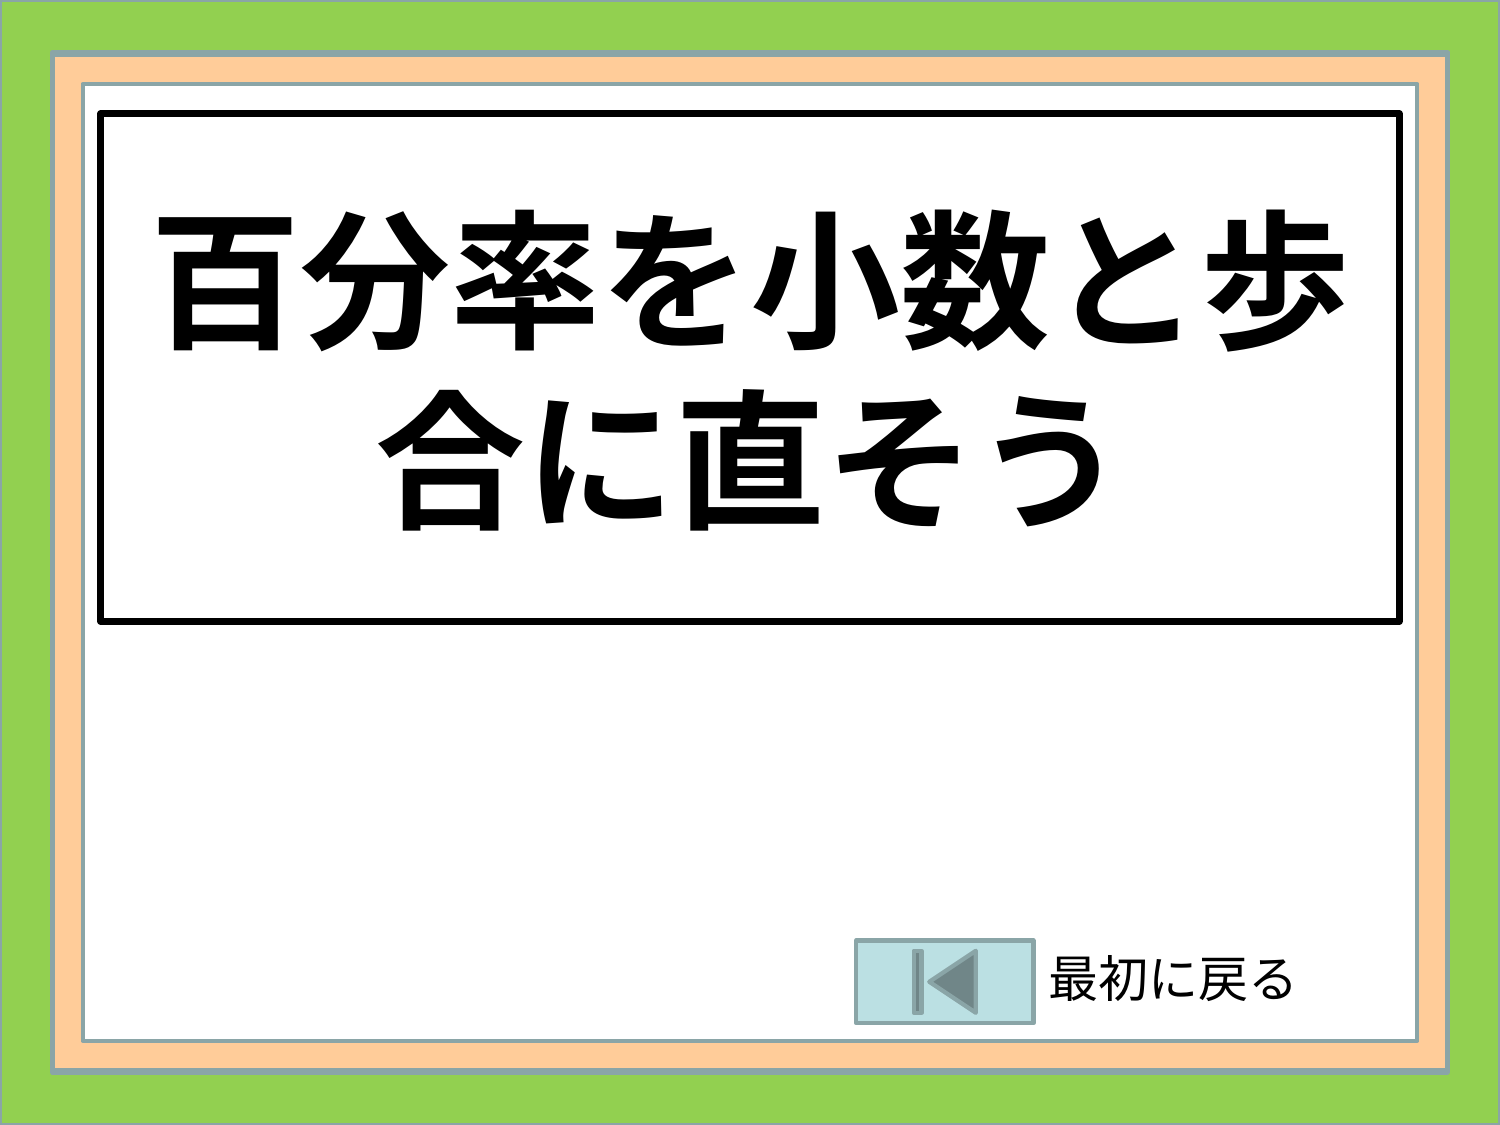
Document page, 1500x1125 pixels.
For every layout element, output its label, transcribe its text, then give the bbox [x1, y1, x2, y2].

text_box 百分率を小数と歩合に直そう [100, 113, 1400, 622]
text_box [854, 938, 1036, 1025]
text_box 最初に戻る [1033, 940, 1377, 1016]
